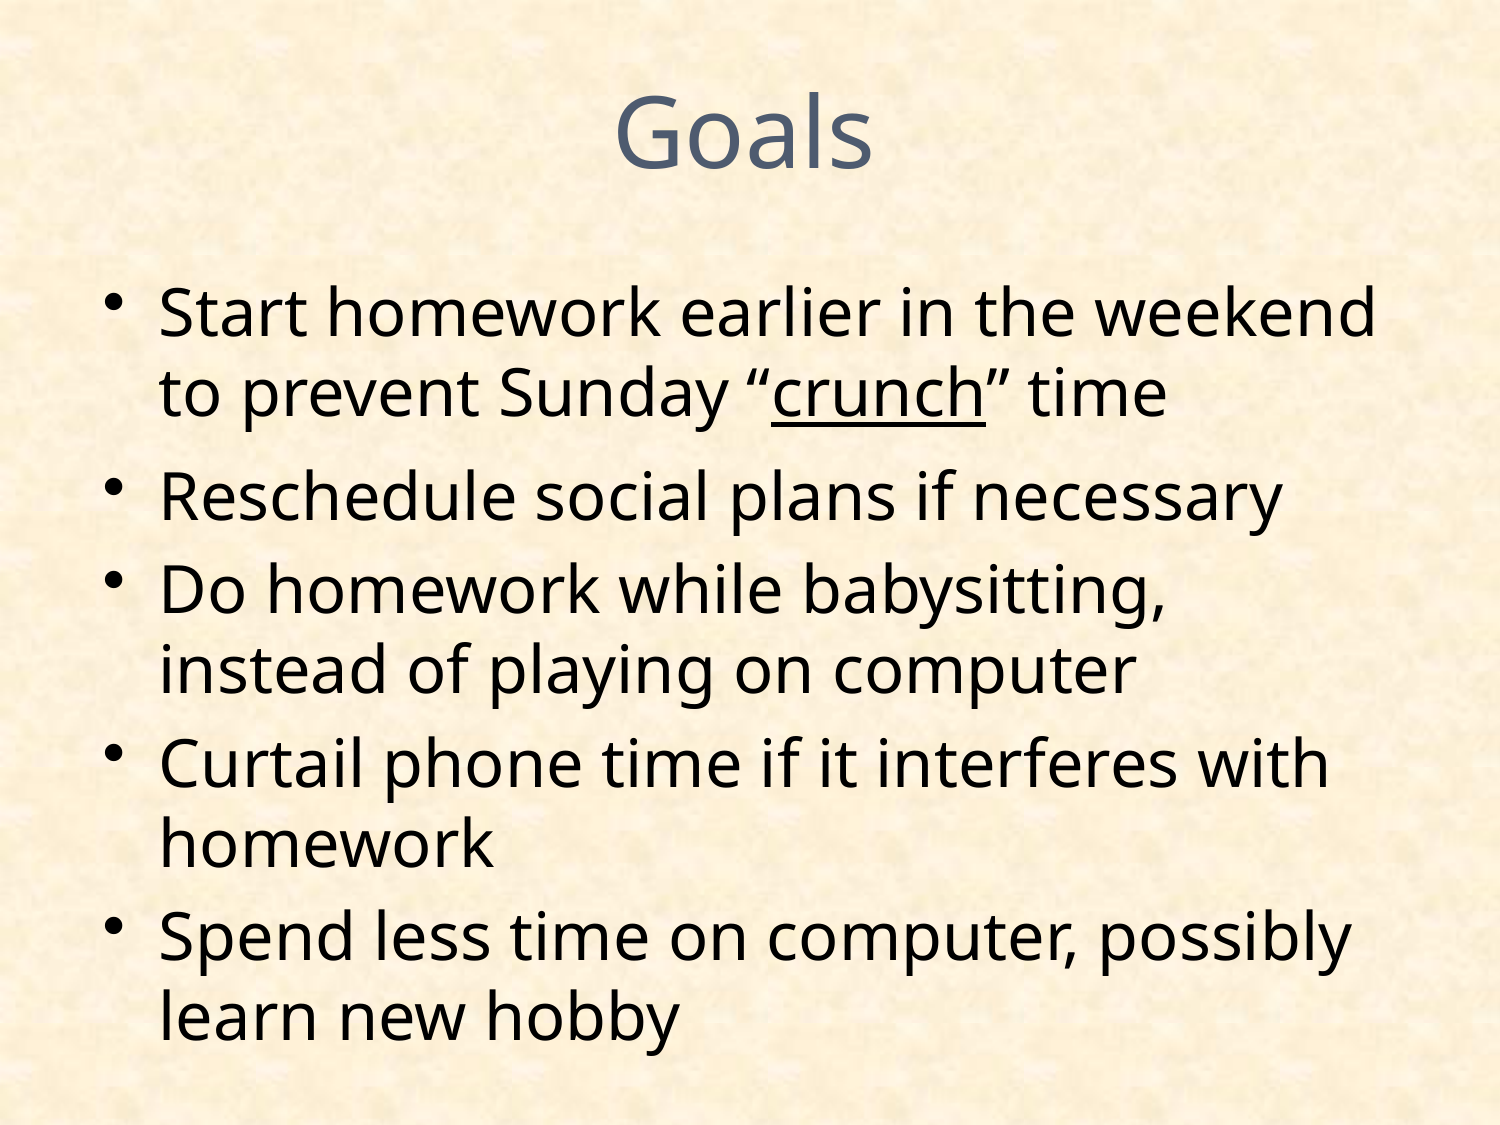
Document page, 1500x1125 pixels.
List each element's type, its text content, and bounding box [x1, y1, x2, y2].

list Start homework earlier in the weekend to prevent Sunday “crunch” time Reschedule social plans if necessary Do homework while babysitting, instead of playing on computer Curtail phone time if it interferes with homework Spend less time on computer, possibly learn new hobby [87, 262, 1426, 1013]
title Goals [149, 44, 1338, 213]
picture [0, 0, 1500, 1125]
